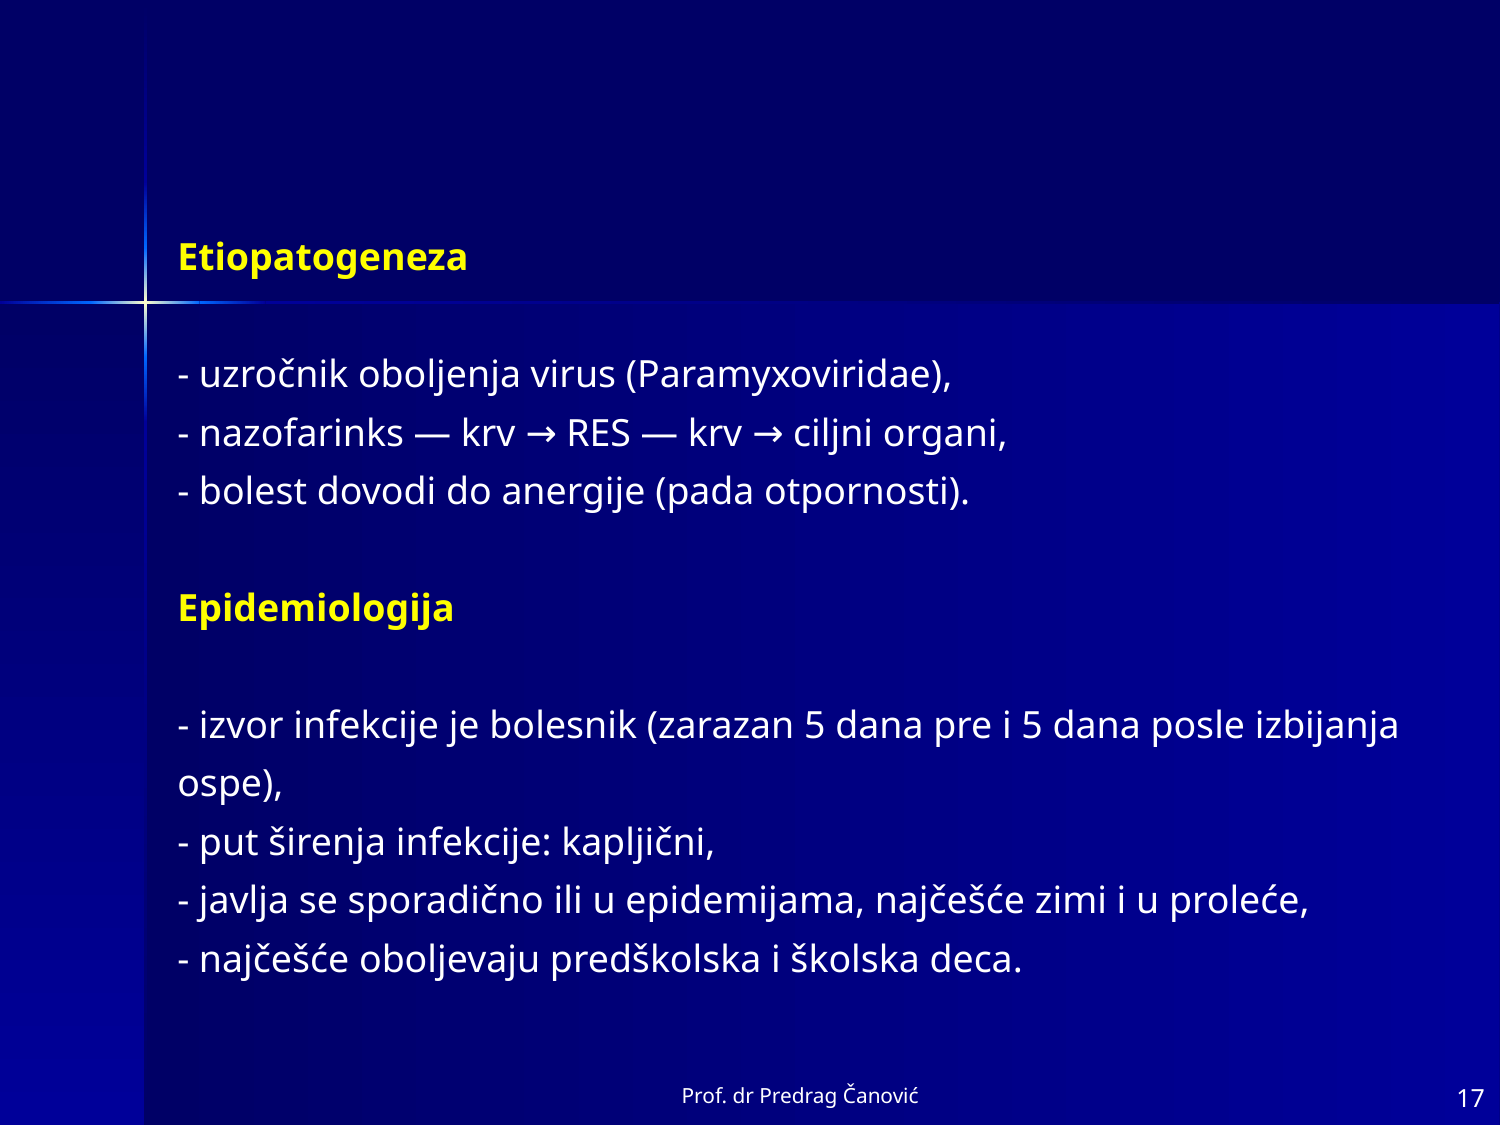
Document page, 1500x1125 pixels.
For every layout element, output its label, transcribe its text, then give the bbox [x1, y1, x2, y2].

footer Prof. dr Predrag Čanović [562, 1074, 1038, 1125]
slide_number 17 [1187, 1074, 1500, 1125]
text_box Etiopatogeneza - uzročnik oboljenja virus (Paramyxoviridae), - nazofarinks ― krv → RES ― krv → ciljni organi, - bolest dovodi do anergije (pada otpornosti). Epidemiologija - izvor infekcije je bolesnik (zarazan 5 dana pre i 5 dana posle izbijanja ospe), - put širenja infekcije: kapljični, - javlja se sporadično ili u epidemijama, najčešće zimi i u proleće, - najčešće oboljevaju predškolska i školska deca. [162, 212, 1500, 988]
